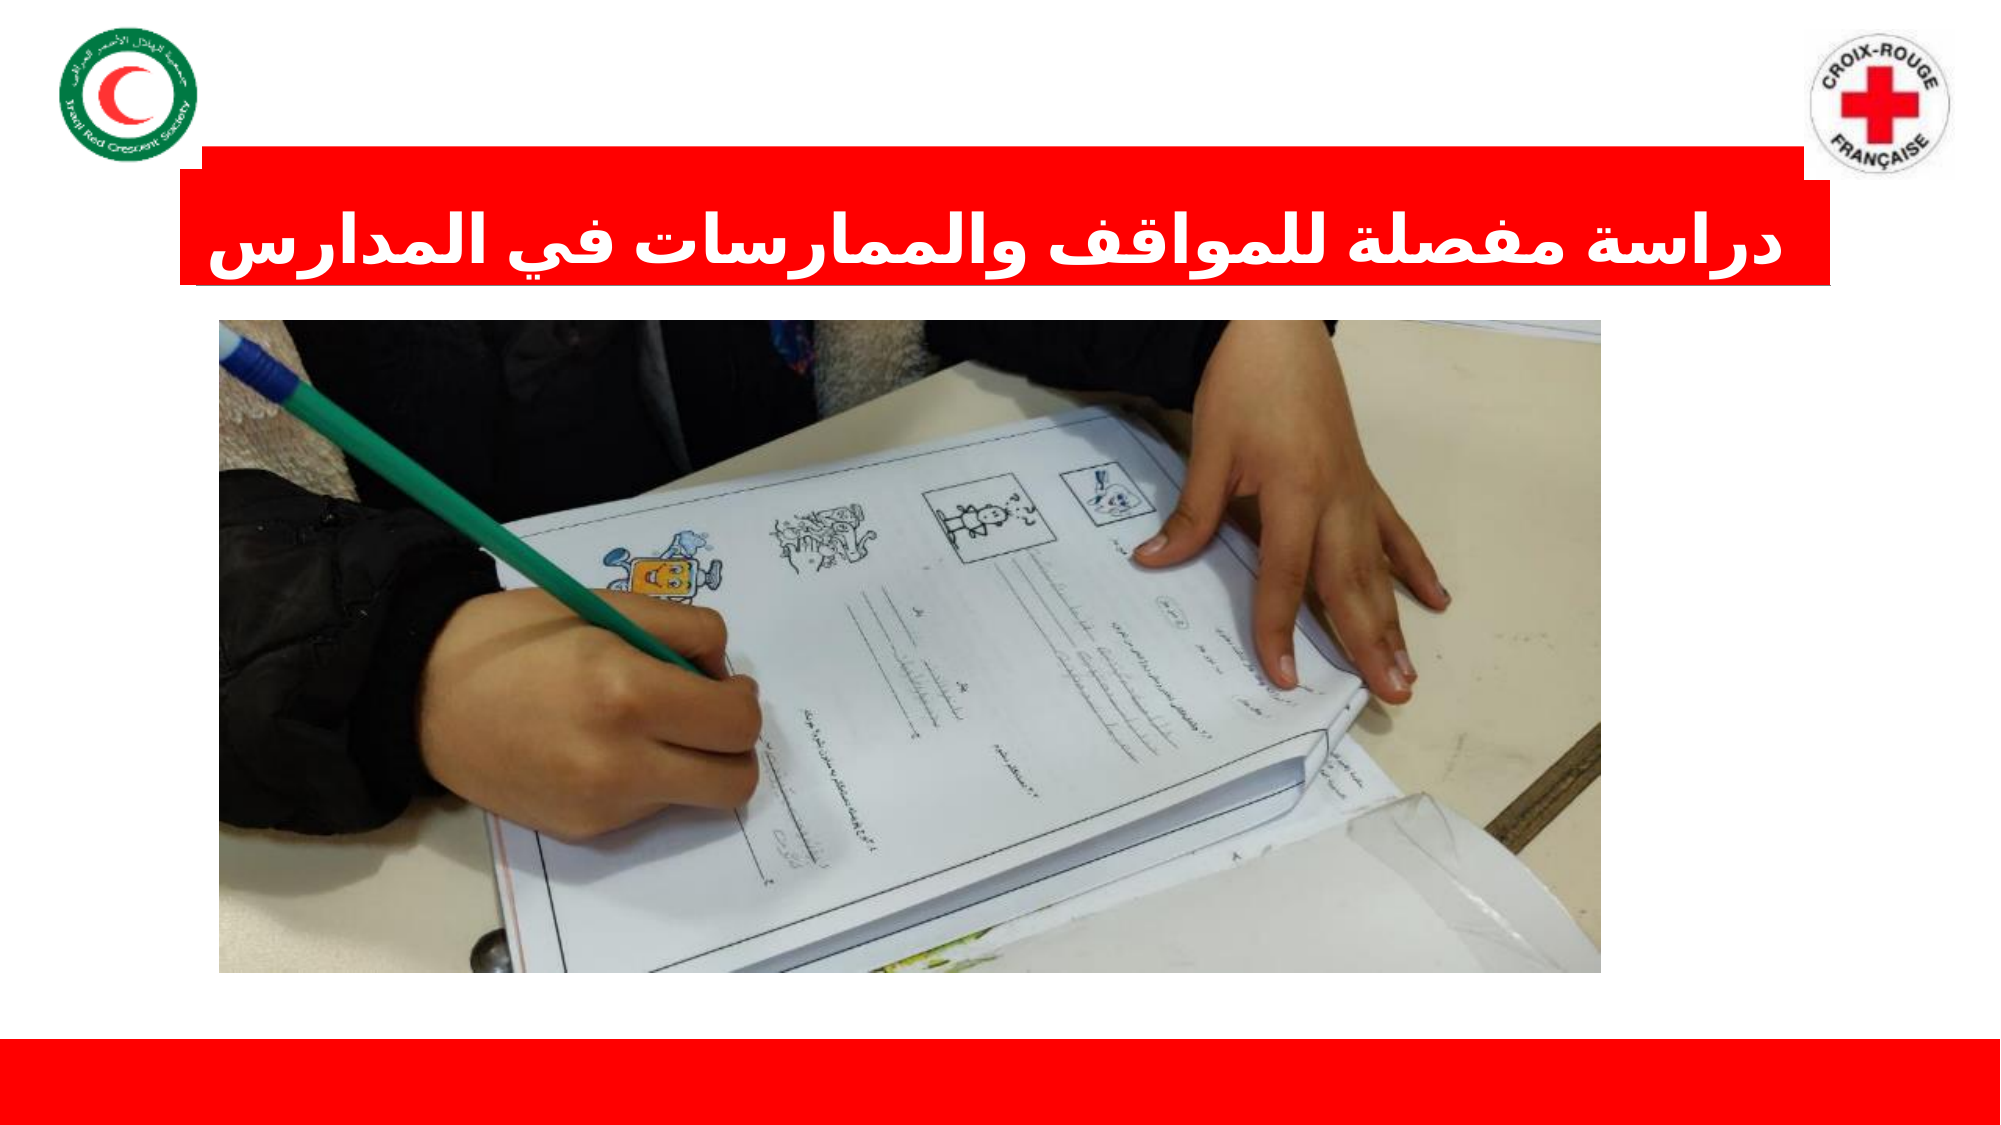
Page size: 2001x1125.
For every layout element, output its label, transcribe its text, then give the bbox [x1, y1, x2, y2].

picture [54, 20, 203, 169]
title دراسة مفصلة للمواقف والممارسات في المدارس [180, 146, 1830, 285]
picture [219, 319, 1602, 974]
picture [1803, 28, 1956, 181]
